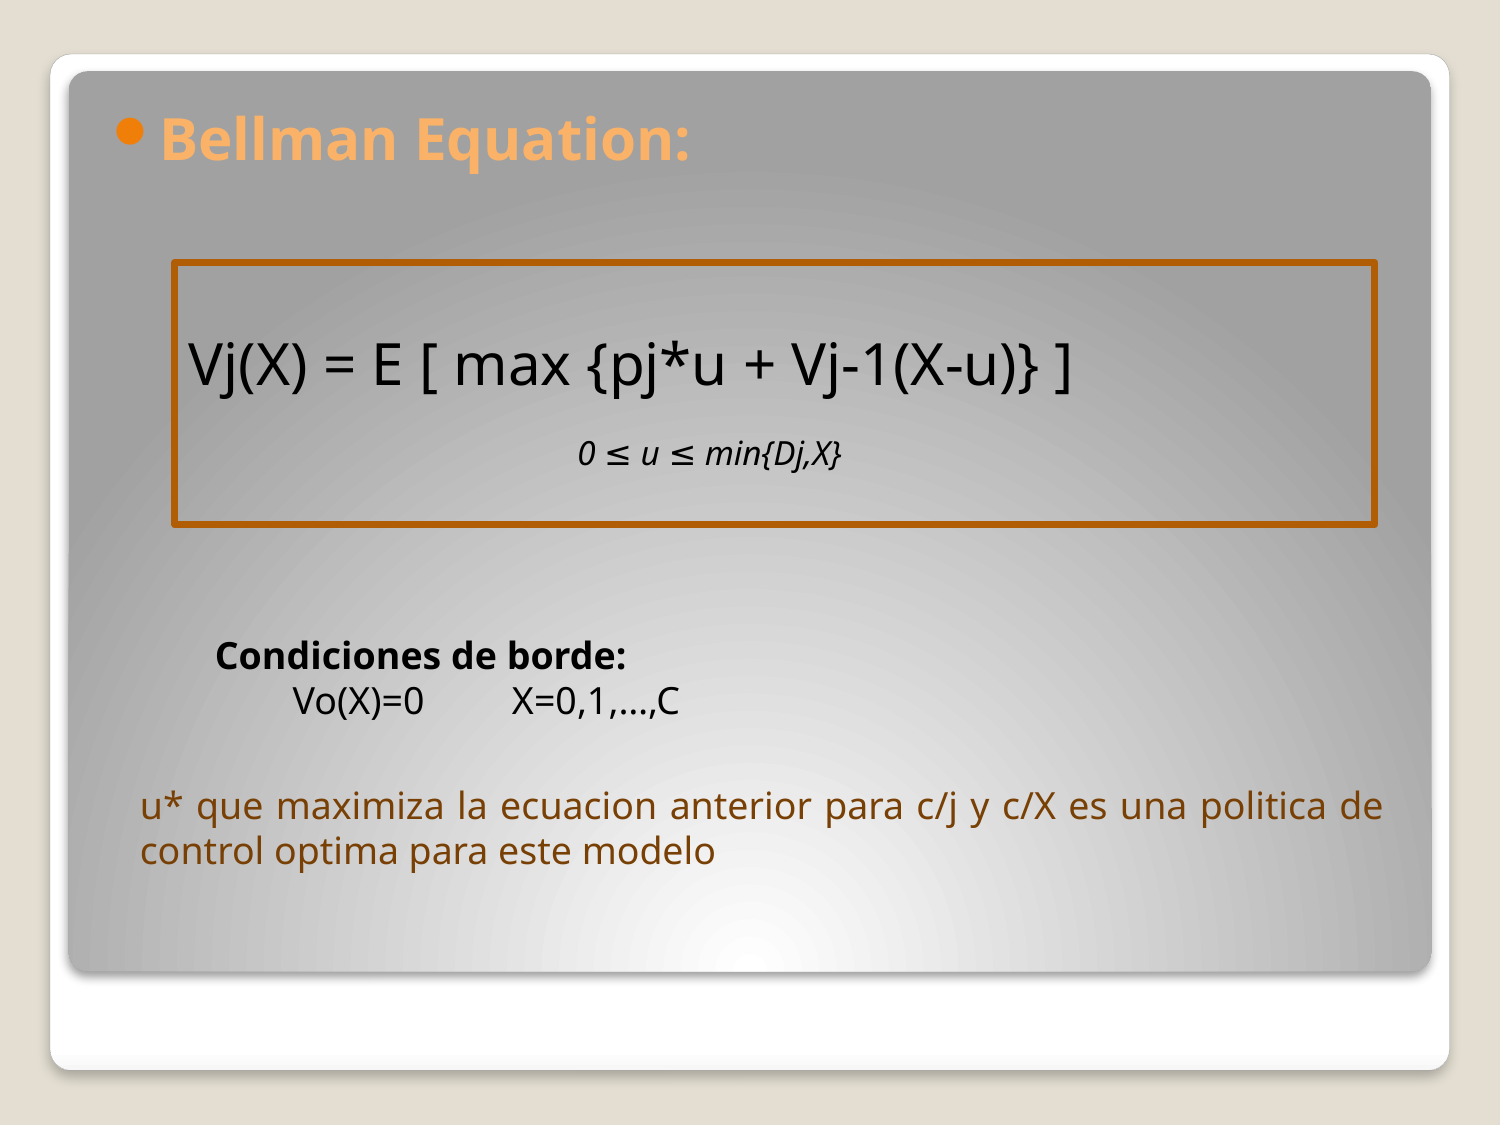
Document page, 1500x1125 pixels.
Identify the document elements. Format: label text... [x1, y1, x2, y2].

text_box [171, 259, 1378, 528]
text_box Condiciones de borde: Vo(X)=0 X=0,1,…,C [200, 624, 838, 730]
list Bellman Equation: Vj(X) = E [ max {pj*u + Vj-1(X-u)} ] [82, 86, 1425, 413]
text_box u* que maximiza la ecuacion anterior para c/j y c/X es una politica de control optima para este modelo [124, 774, 1400, 880]
